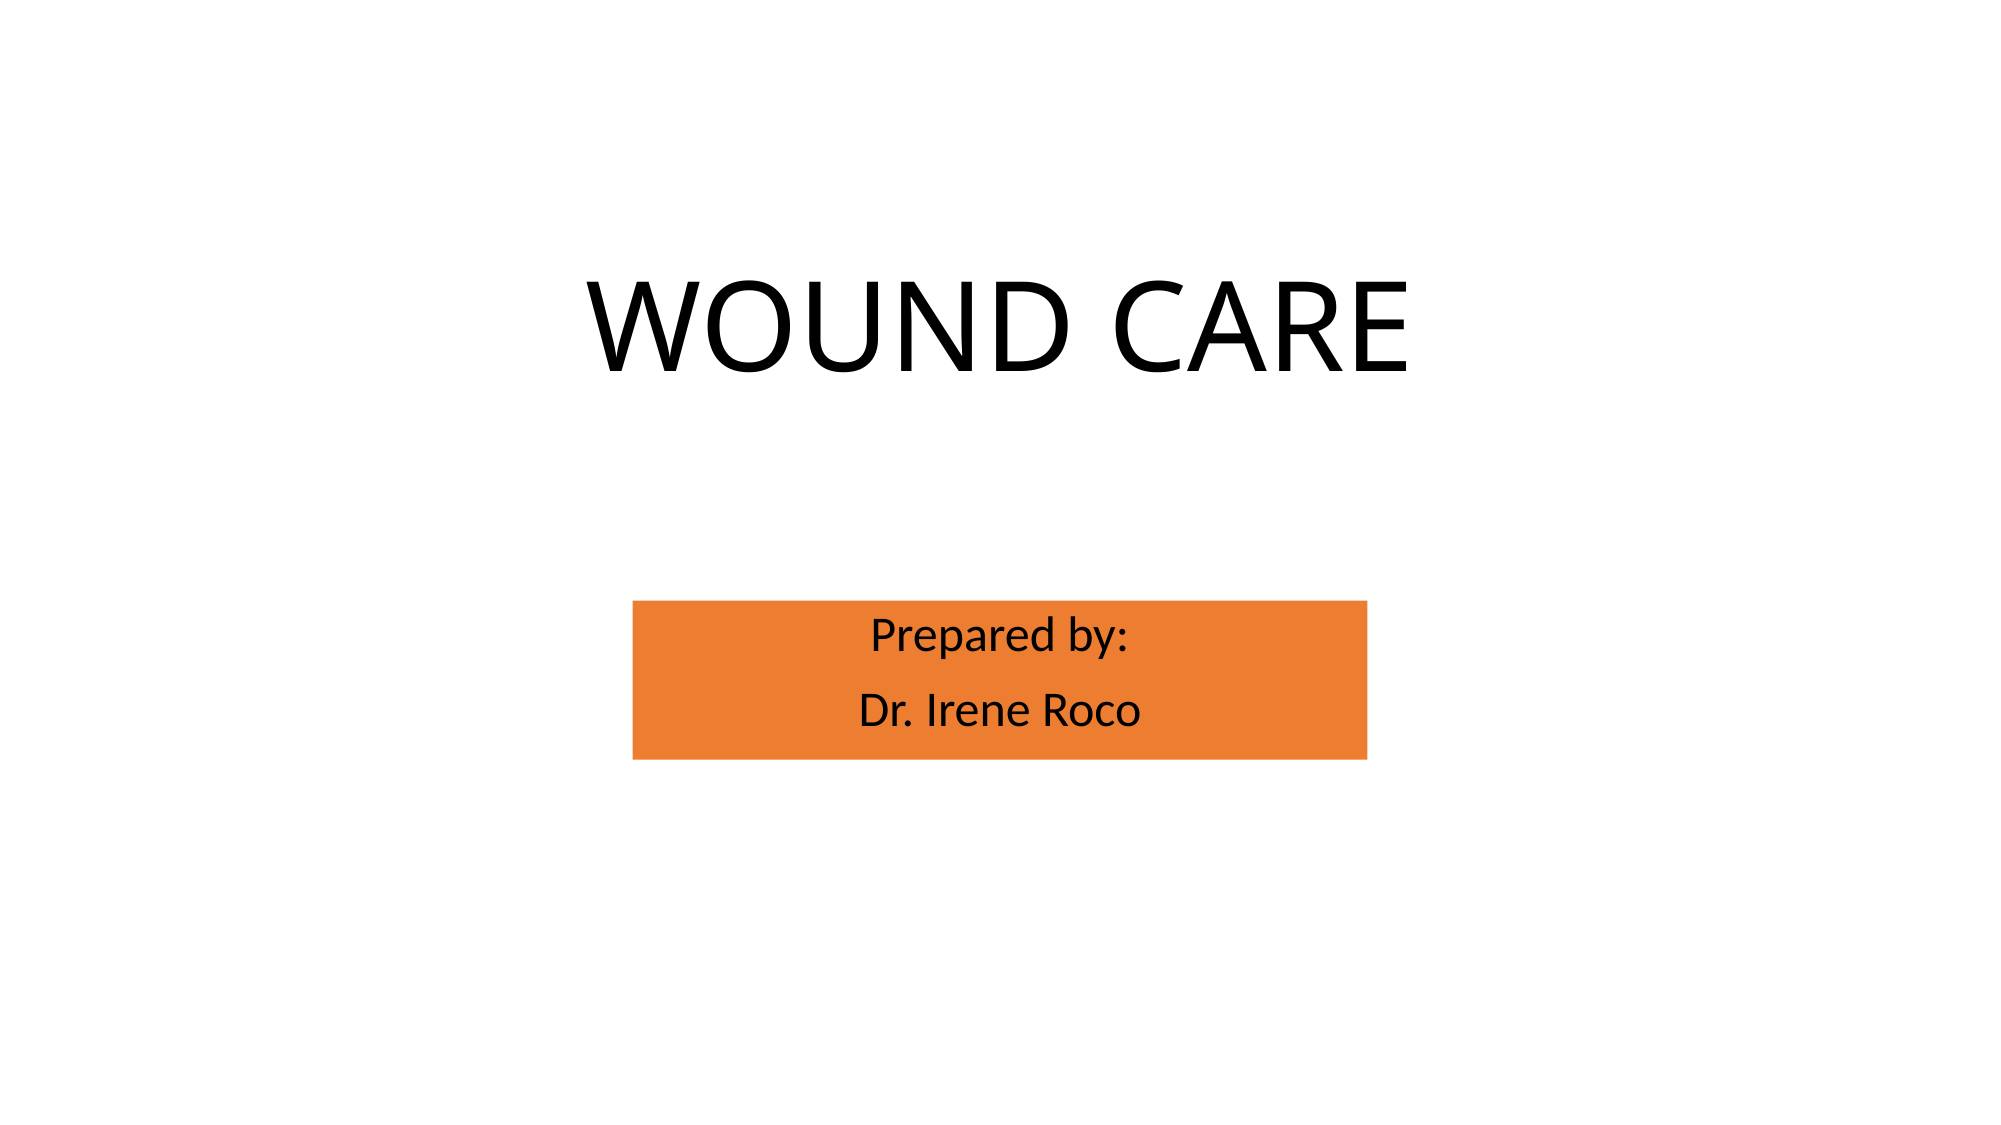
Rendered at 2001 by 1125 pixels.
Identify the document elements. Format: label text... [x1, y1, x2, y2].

subtitle Prepared by: Dr. Irene Roco [632, 600, 1368, 760]
title WOUND CARE [249, 184, 1750, 407]
